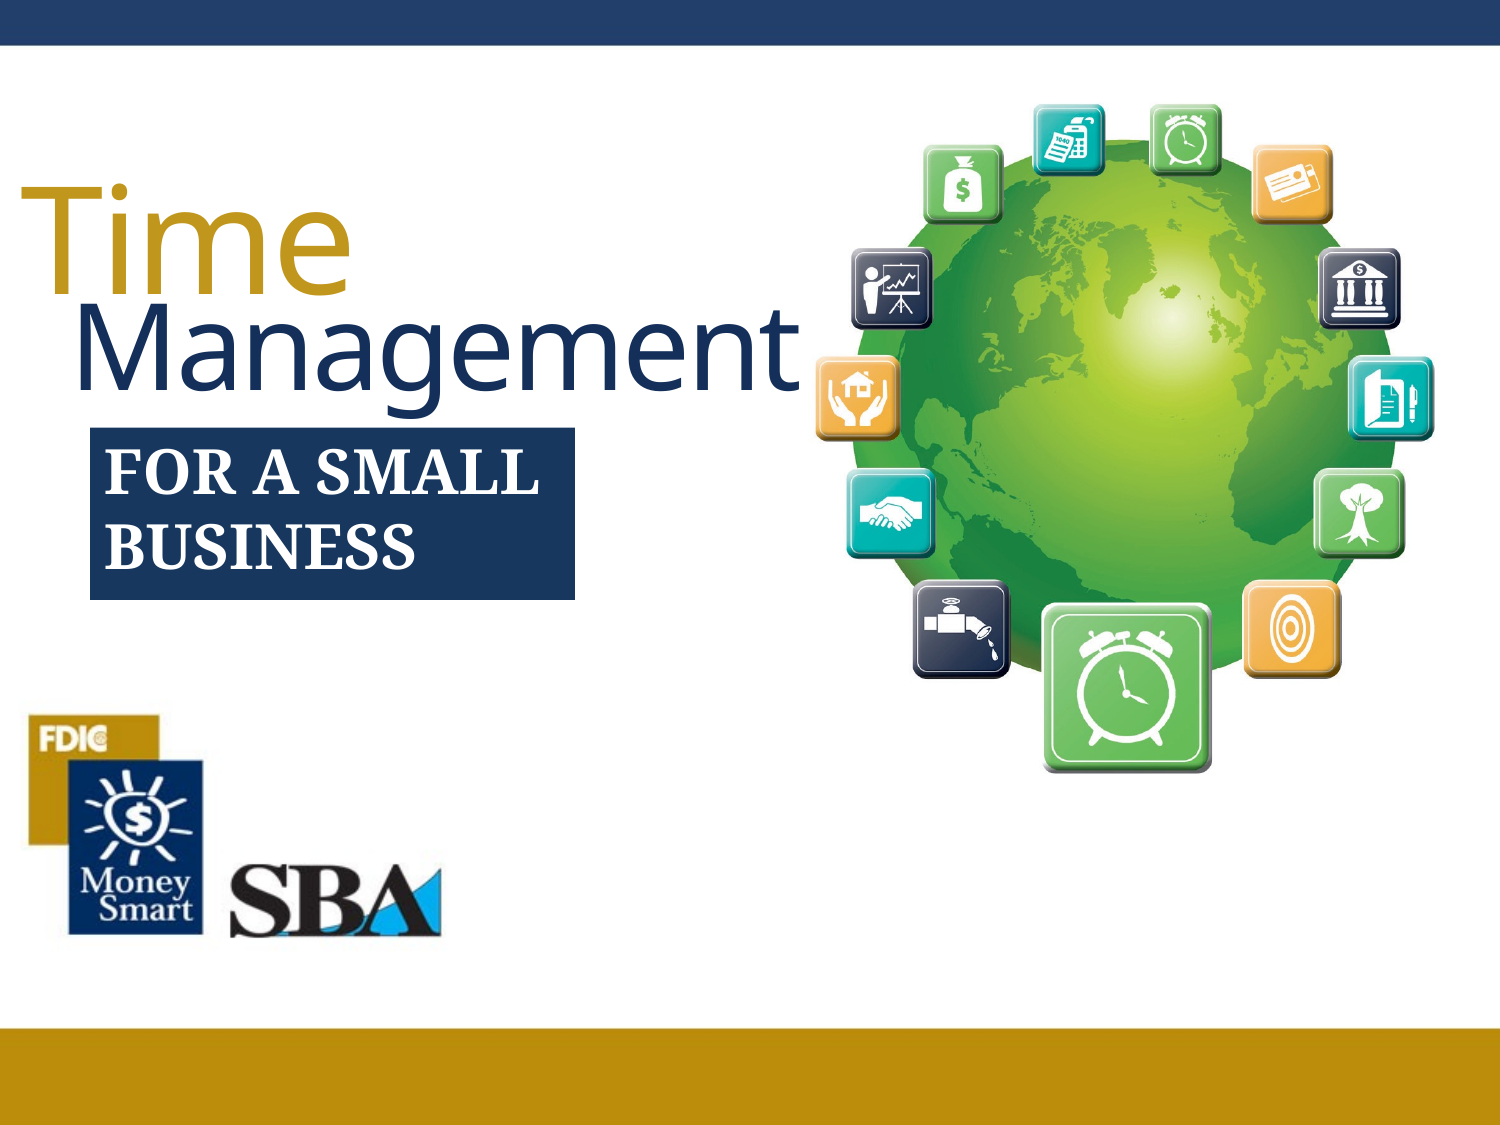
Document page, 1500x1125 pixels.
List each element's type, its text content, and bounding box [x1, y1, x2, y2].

text_box Management [62, 262, 742, 423]
text_box Time [12, 137, 742, 333]
text_box For a Small Business [96, 424, 638, 590]
text_box [90, 427, 575, 600]
picture [0, 0, 1500, 1125]
